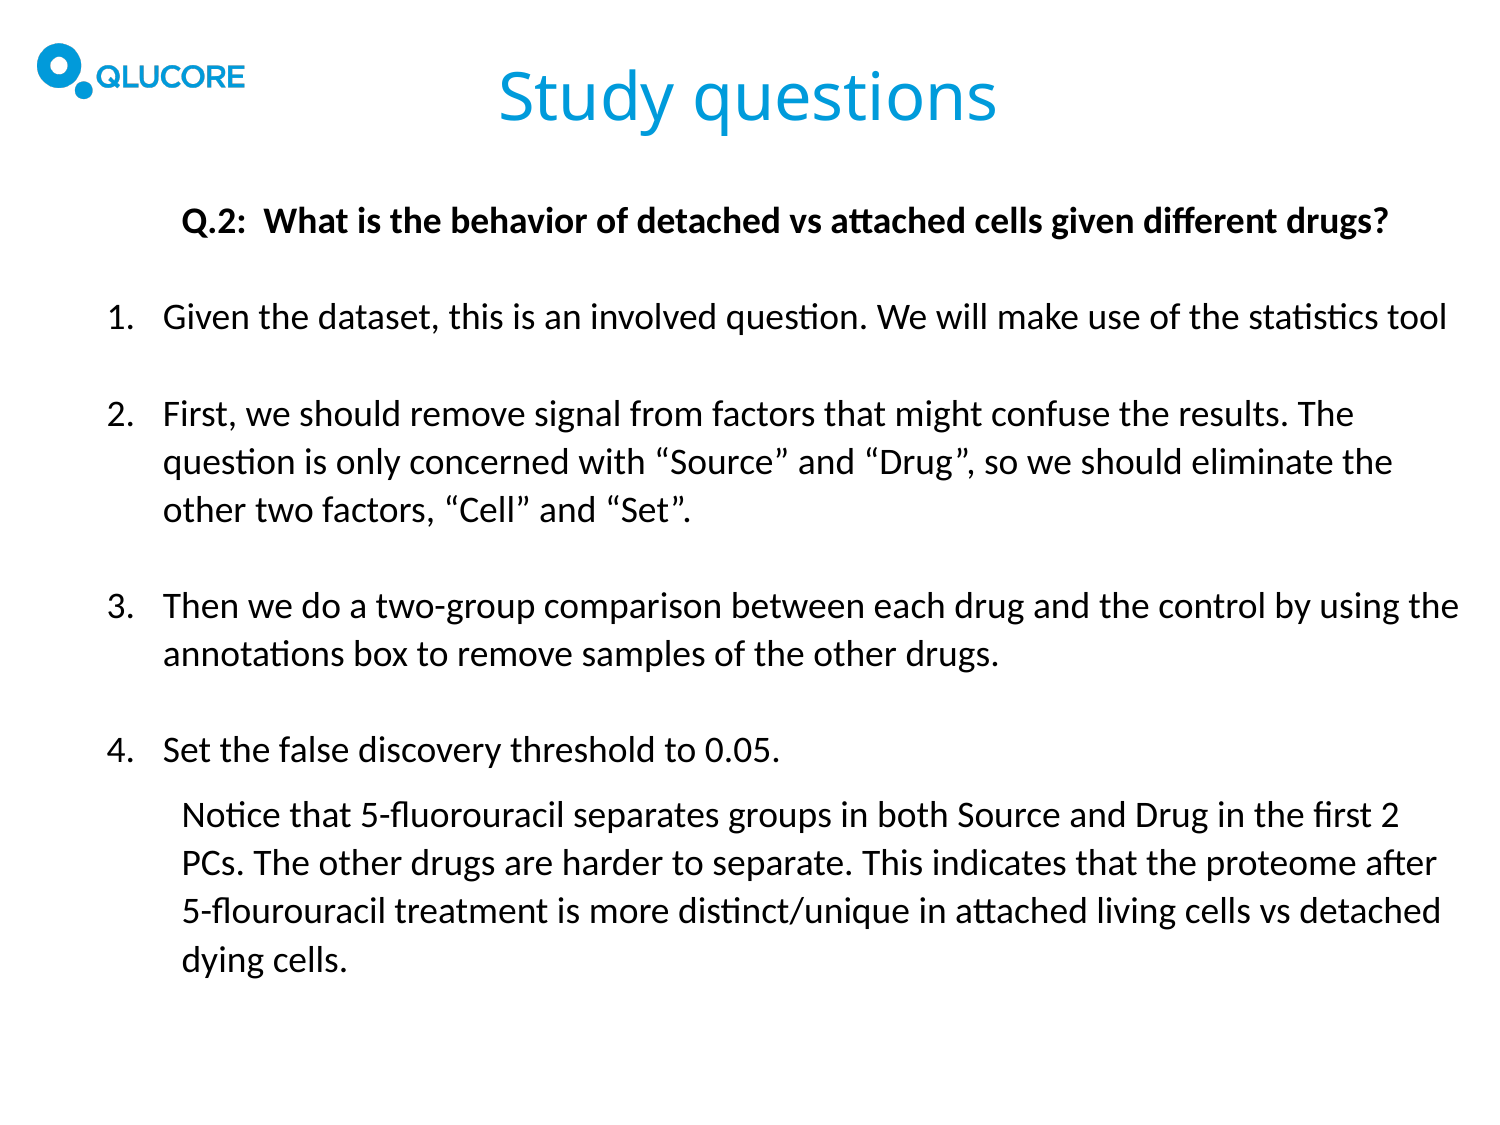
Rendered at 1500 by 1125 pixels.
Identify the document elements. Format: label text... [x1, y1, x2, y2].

text_box Q.2: What is the behavior of detached vs attached cells given different drugs? Given the dataset, this is an involved question. We will make use of the statistics tool First, we should remove signal from factors that might confuse the results. The question is only concerned with “Source” and “Drug”, so we should eliminate the other two factors, “Cell” and “Set”. Then we do a two-group comparison between each drug and the control by using the annotations box to remove samples of the other drugs. Set the false discovery threshold to 0.05. Notice that 5-fluorouracil separates groups in both Source and Drug in the first 2 PCs. The other drugs are harder to separate. This indicates that the proteome after 5-flourouracil treatment is more distinct/unique in attached living cells vs detached dying cells. [91, 140, 1481, 1125]
picture [51, 57, 67, 74]
title Study questions [73, 0, 1424, 188]
picture [23, 29, 73, 113]
